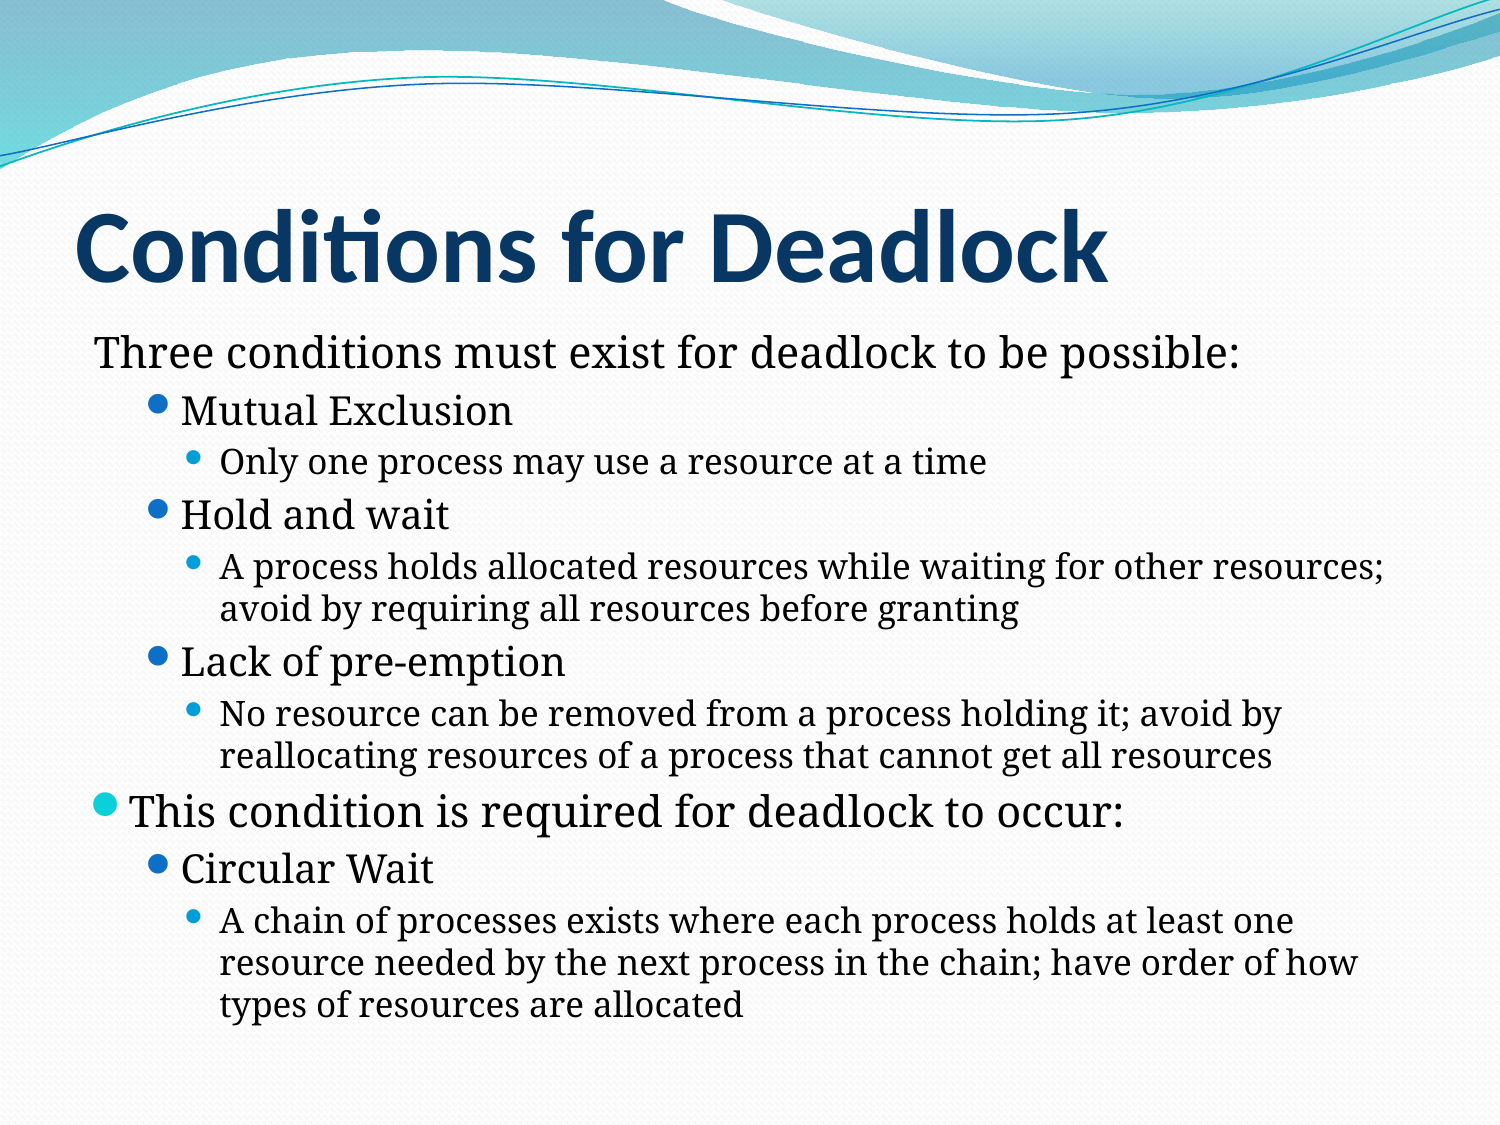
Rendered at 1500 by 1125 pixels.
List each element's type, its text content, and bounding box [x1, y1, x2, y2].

title Conditions for Deadlock [75, 115, 1425, 303]
list Three conditions must exist for deadlock to be possible: Mutual Exclusion Only one process may use a resource at a time Hold and wait A process holds allocated resources while waiting for other resources; avoid by requiring all resources before granting Lack of pre-emption No resource can be removed from a process holding it; avoid by reallocating resources of a process that cannot get all resources This condition is required for deadlock to occur: Circular Wait A chain of processes exists where each process holds at least one resource needed by the next process in the chain; have order of how types of resources are allocated [75, 317, 1425, 1038]
